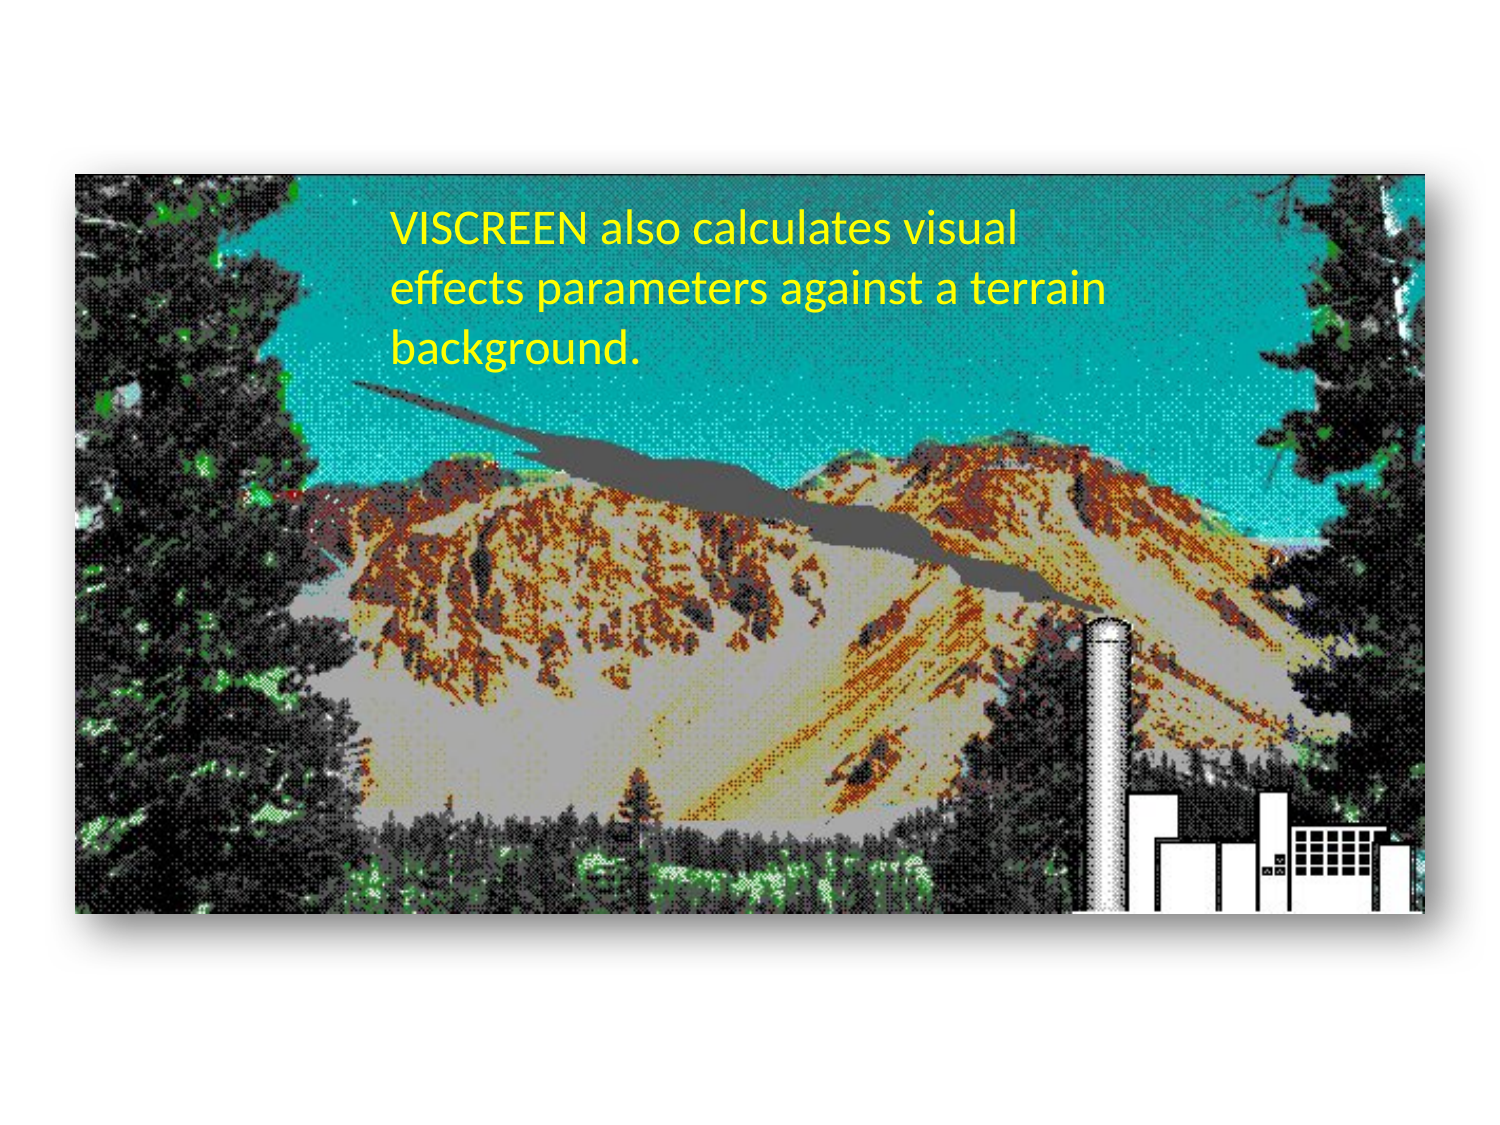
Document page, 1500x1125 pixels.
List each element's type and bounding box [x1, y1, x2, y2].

picture [74, 174, 1426, 914]
